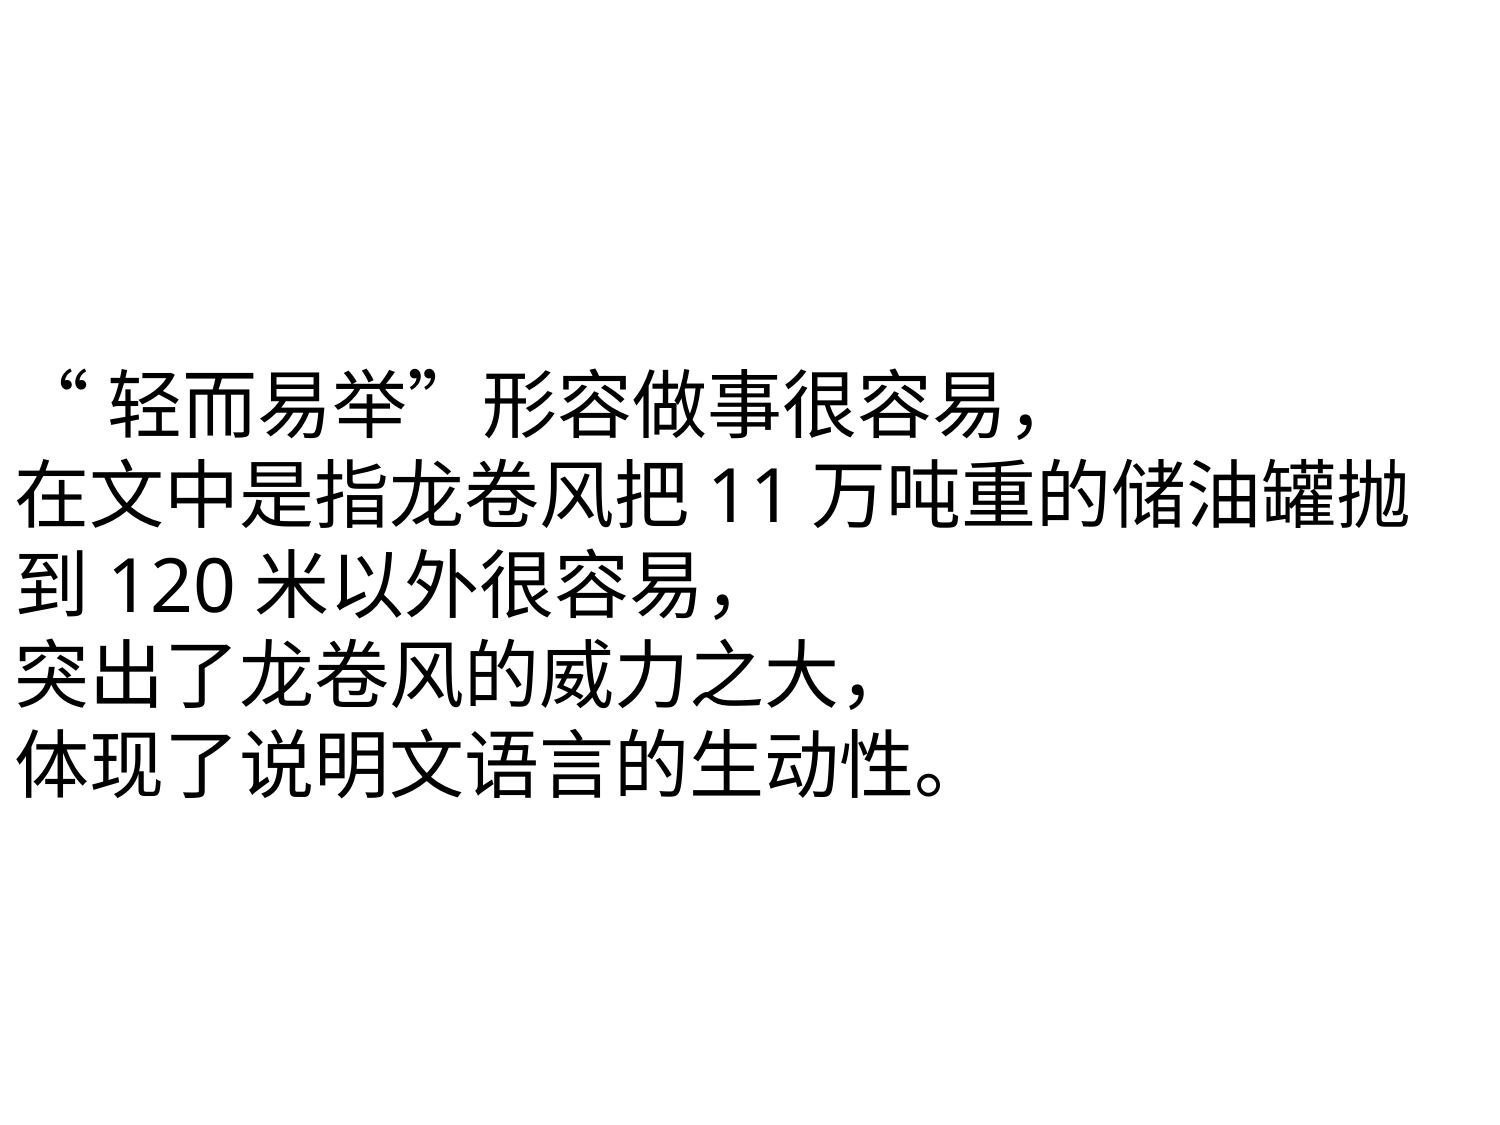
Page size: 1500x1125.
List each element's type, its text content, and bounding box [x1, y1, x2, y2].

text_box “轻而易举”形容做事很容易， 在文中是指龙卷风把11万吨重的储油罐抛到120米以外很容易， 突出了龙卷风的威力之大， 体现了说明文语言的生动性。 [0, 349, 1500, 905]
